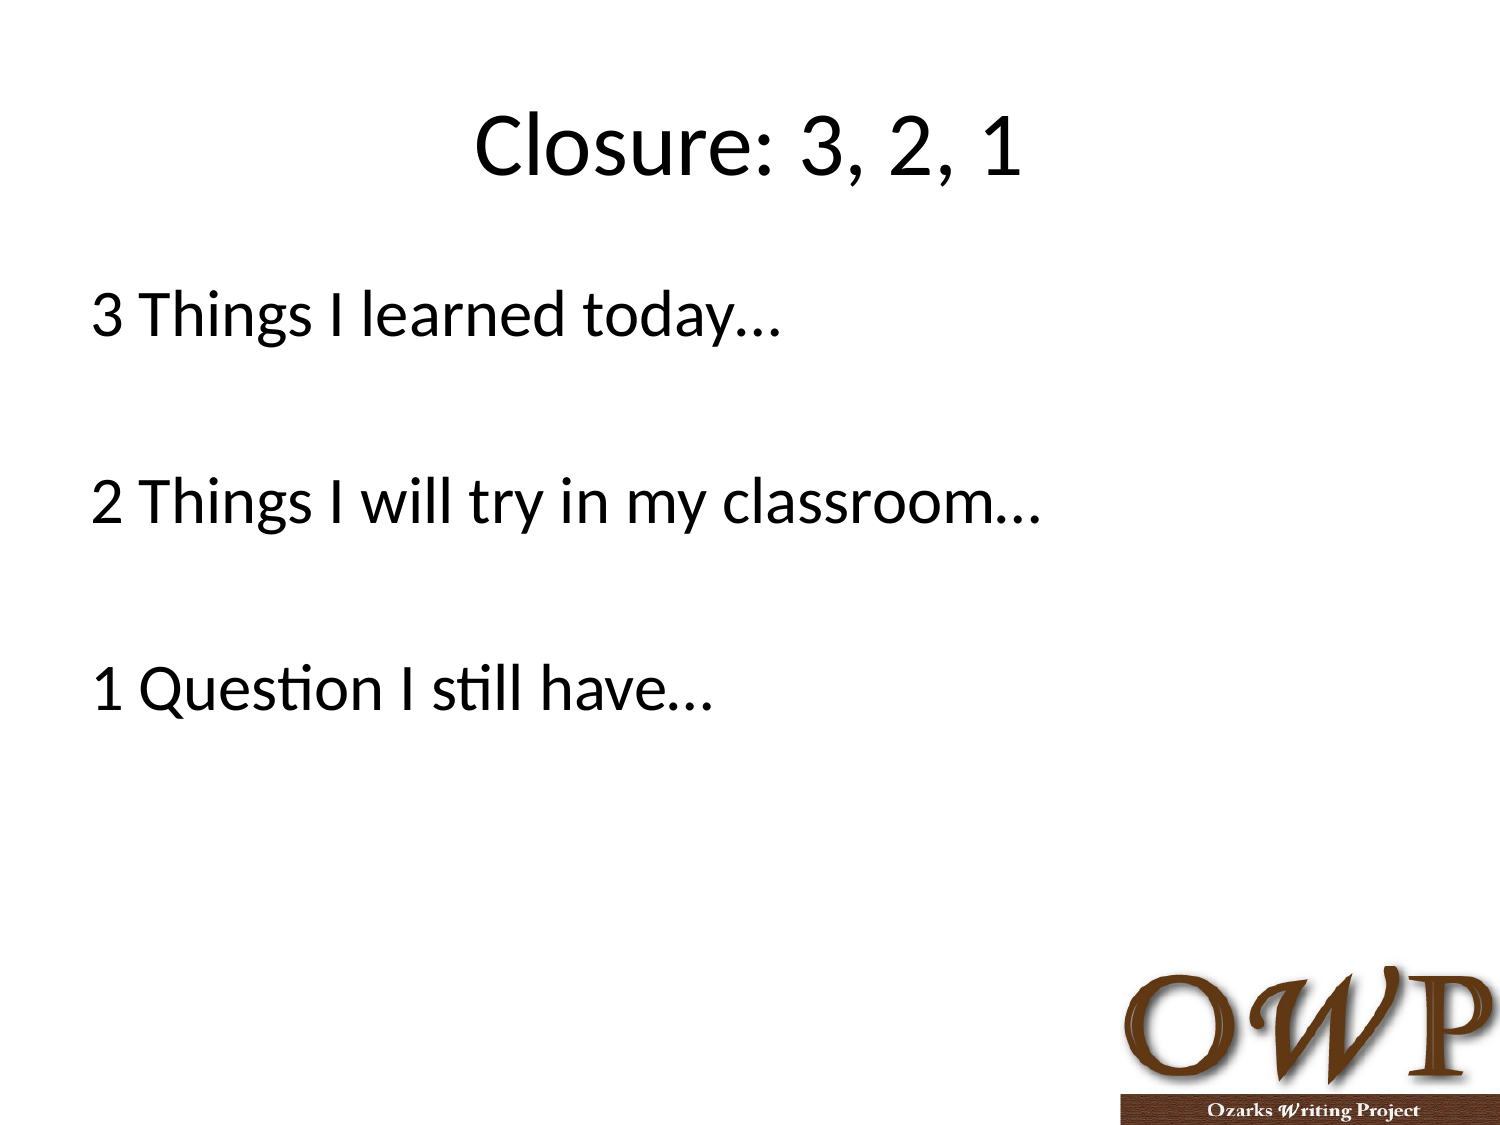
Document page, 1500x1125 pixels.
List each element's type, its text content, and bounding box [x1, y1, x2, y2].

title Closure: 3, 2, 1 [74, 44, 1426, 233]
list 3 Things I learned today… 2 Things I will try in my classroom… 1 Question I still have… [74, 262, 1426, 1006]
picture [1120, 957, 1500, 1125]
